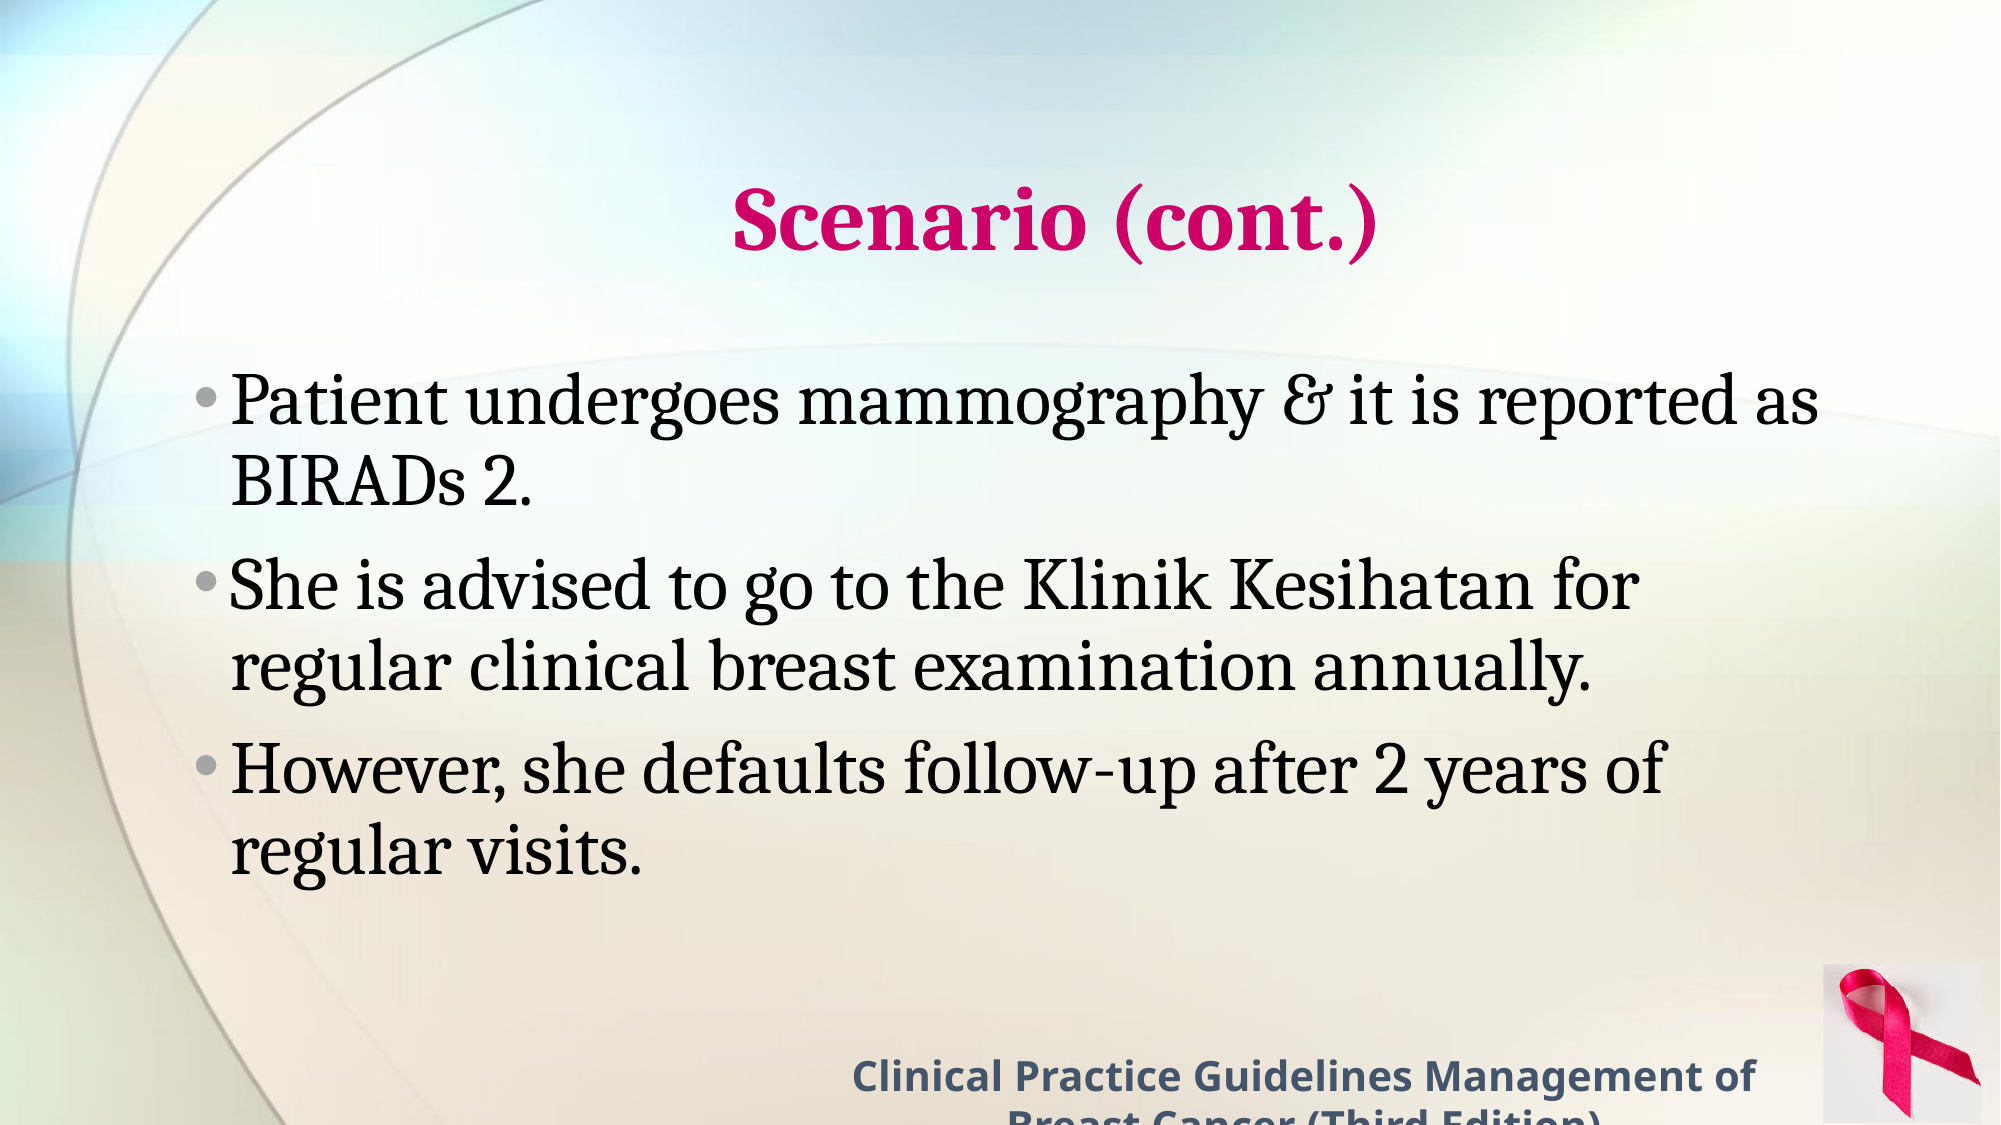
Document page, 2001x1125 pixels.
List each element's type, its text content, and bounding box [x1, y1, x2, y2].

title Scenario (cont.) [318, 105, 1801, 323]
text_box Clinical Practice Guidelines Management of Breast Cancer (Third Edition) [788, 1042, 1820, 1125]
picture [0, 0, 2001, 1125]
list Patient undergoes mammography & it is reported as BIRADs 2. She is advised to go to the Klinik Kesihatan for regular clinical breast examination annually. However, she defaults follow-up after 2 years of regular visits. [178, 352, 1863, 1023]
